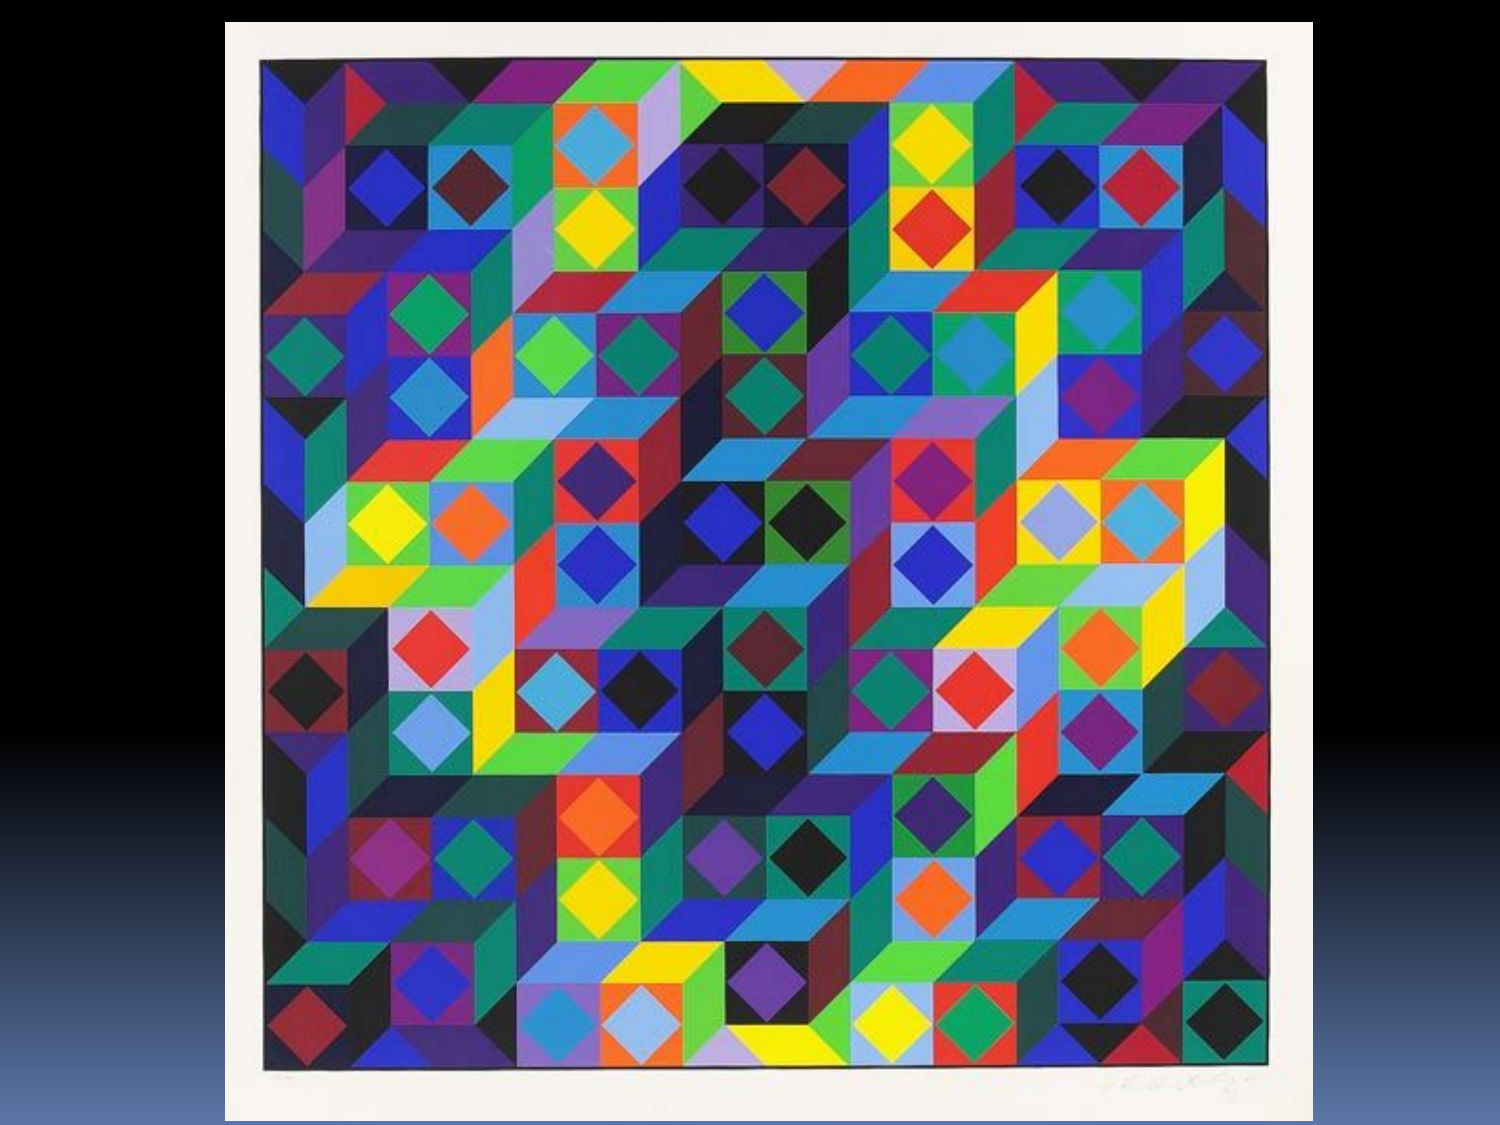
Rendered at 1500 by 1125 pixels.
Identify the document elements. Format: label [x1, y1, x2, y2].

picture [224, 22, 1313, 1122]
